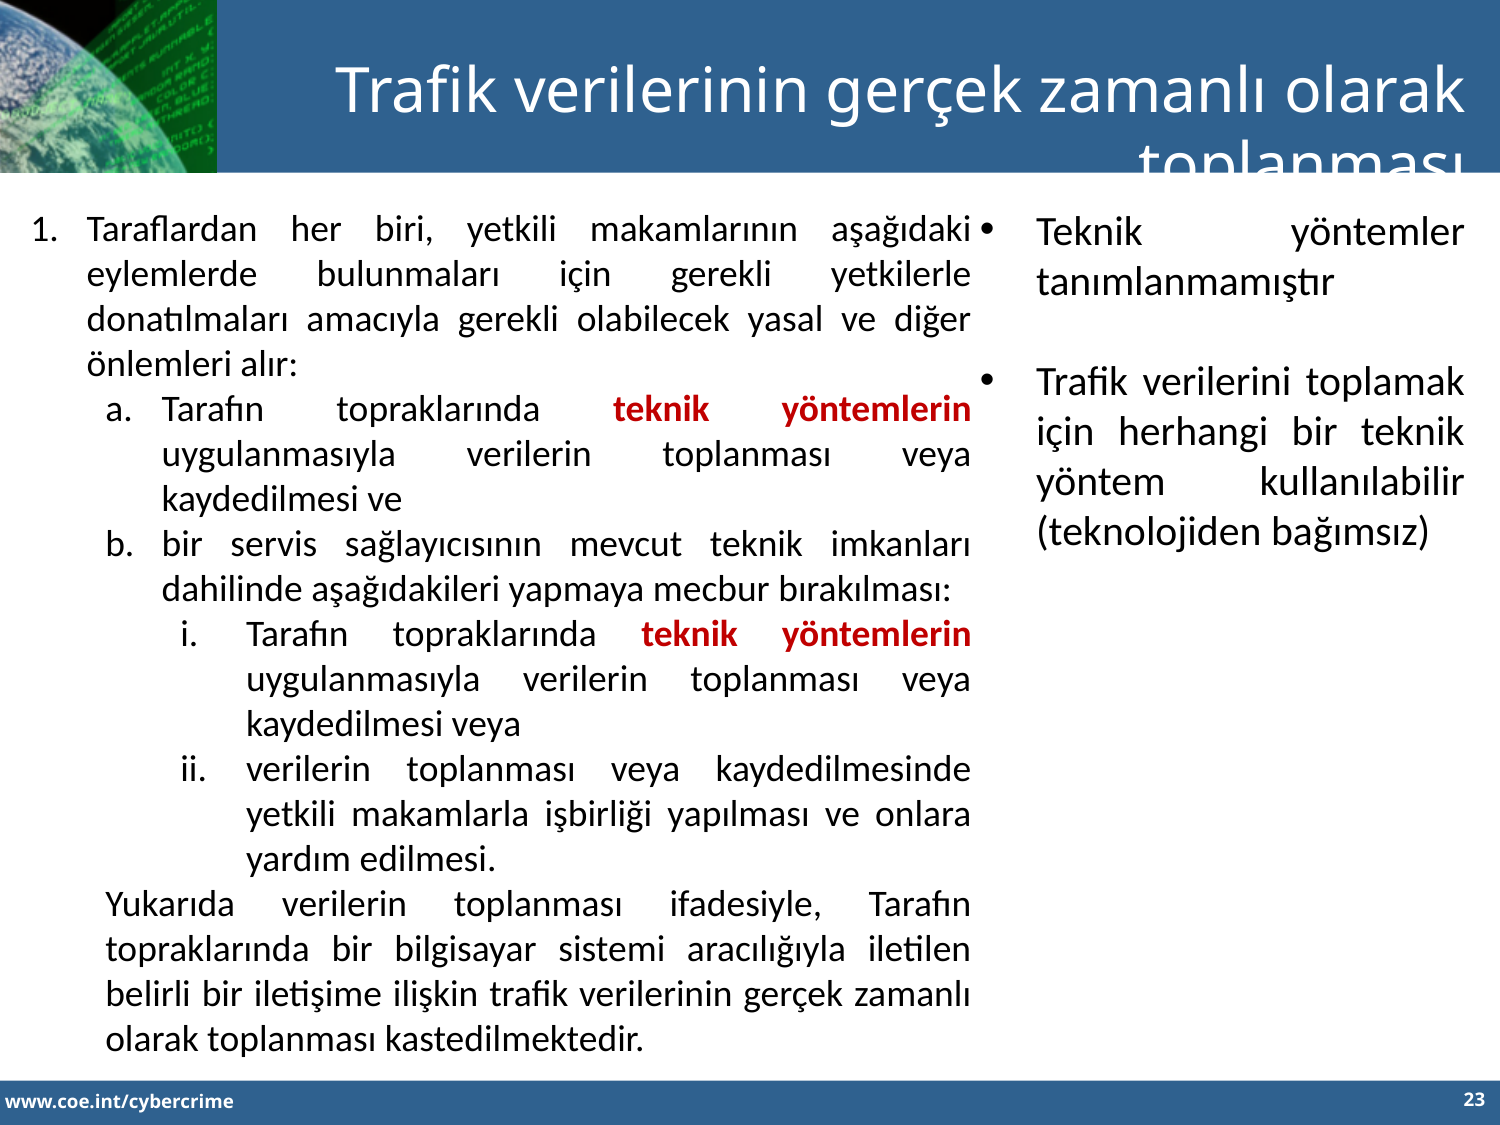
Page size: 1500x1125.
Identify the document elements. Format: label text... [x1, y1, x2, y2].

text_box Taraflardan her biri, yetkili makamlarının aşağıdaki eylemlerde bulunmaları için gerekli yetkilerle donatılmaları amacıyla gerekli olabilecek yasal ve diğer önlemleri alır: Tarafın topraklarında teknik yöntemlerin uygulanmasıyla verilerin toplanması veya kaydedilmesi ve bir servis sağlayıcısının mevcut teknik imkanları dahilinde aşağıdakileri yapmaya mecbur bırakılması: Tarafın topraklarında teknik yöntemlerin uygulanmasıyla verilerin toplanması veya kaydedilmesi veya verilerin toplanması veya kaydedilmesinde yetkili makamlarla işbirliği yapılması ve onlara yardım edilmesi. Yukarıda verilerin toplanması ifadesiyle, Tarafın topraklarında bir bilgisayar sistemi aracılığıyla iletilen belirli bir iletişime ilişkin trafik verilerinin gerçek zamanlı olarak toplanması kastedilmektedir. [15, 196, 987, 1066]
picture [0, 0, 217, 173]
text_box Teknik yöntemler tanımlanmamıştır Trafik verilerini toplamak için herhangi bir teknik yöntem kullanılabilir (teknolojiden bağımsız) [965, 196, 1480, 562]
text_box Trafik verilerinin gerçek zamanlı olarak toplanması [230, 42, 1483, 208]
